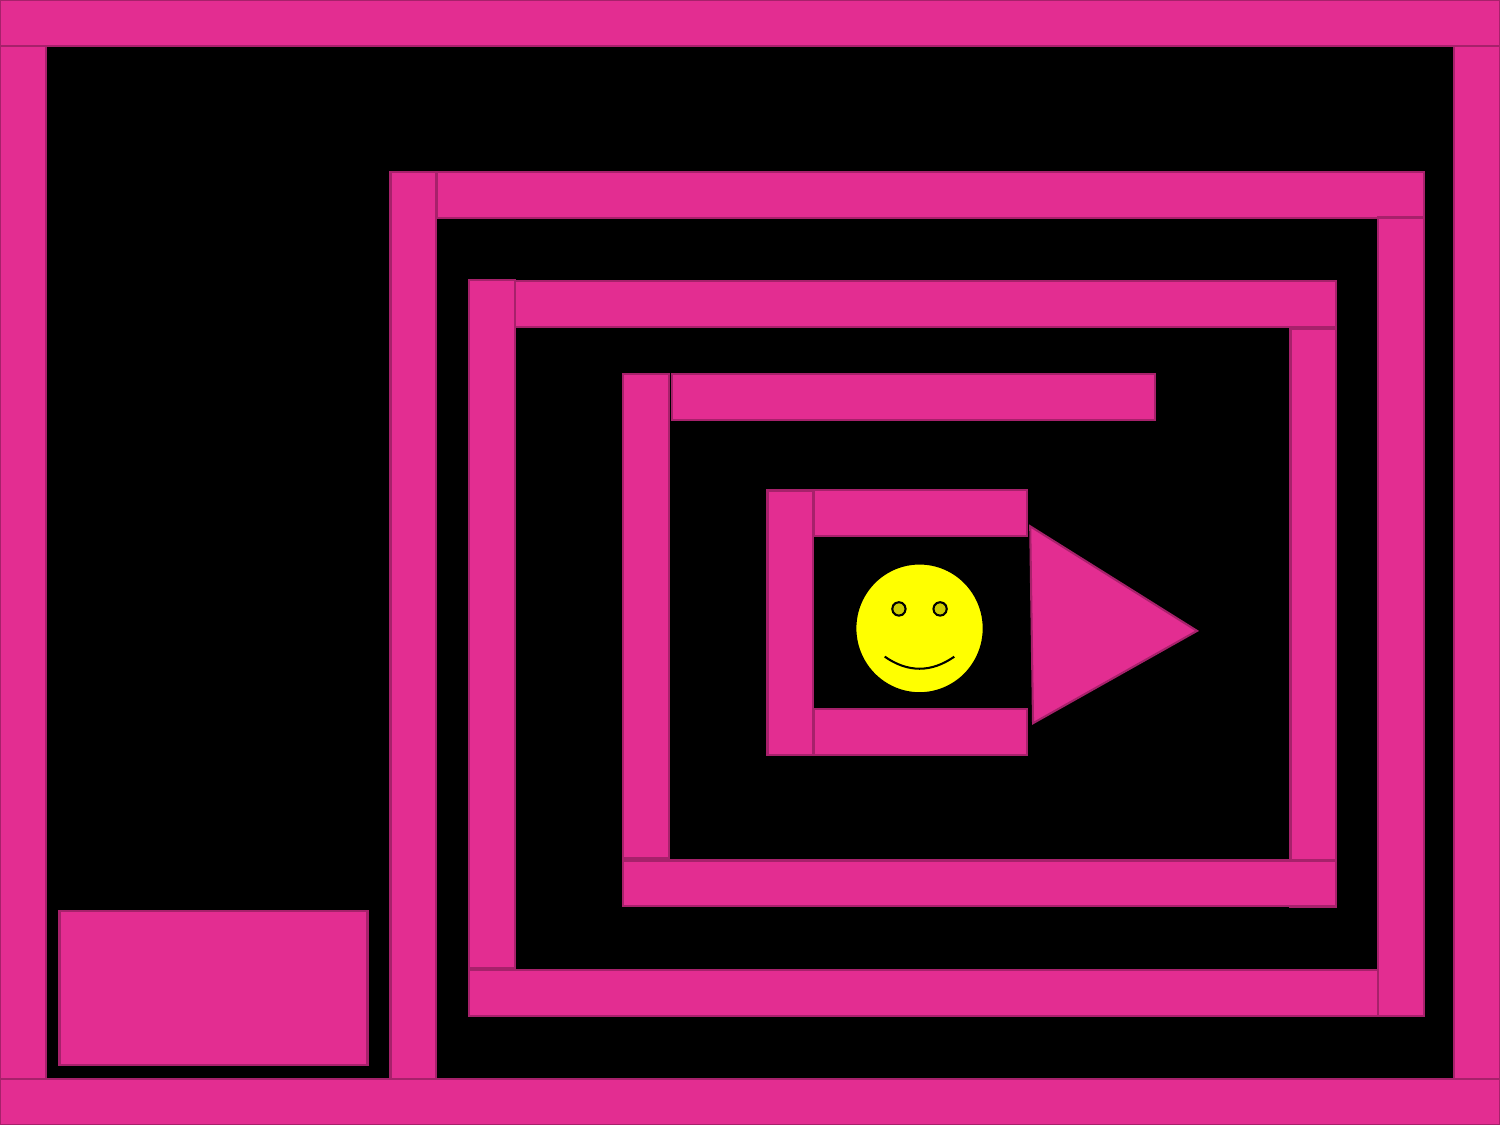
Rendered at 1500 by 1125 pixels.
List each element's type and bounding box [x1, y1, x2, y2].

text_box [622, 373, 670, 859]
text_box [622, 859, 1337, 907]
text_box [468, 279, 516, 969]
text_box [1029, 524, 1200, 725]
text_box [58, 910, 369, 1066]
text_box [0, 45, 47, 1080]
text_box [0, 0, 1500, 47]
text_box [0, 1078, 1500, 1125]
text_box [766, 489, 814, 756]
text_box [854, 562, 985, 695]
text_box [671, 373, 1156, 421]
text_box [1289, 328, 1337, 859]
text_box [813, 489, 1028, 537]
text_box [435, 171, 1425, 219]
text_box [468, 969, 1379, 1017]
text_box [1453, 45, 1500, 1080]
text_box [813, 708, 1028, 756]
text_box [389, 171, 437, 1078]
text_box [1377, 216, 1425, 1017]
text_box [514, 280, 1337, 328]
